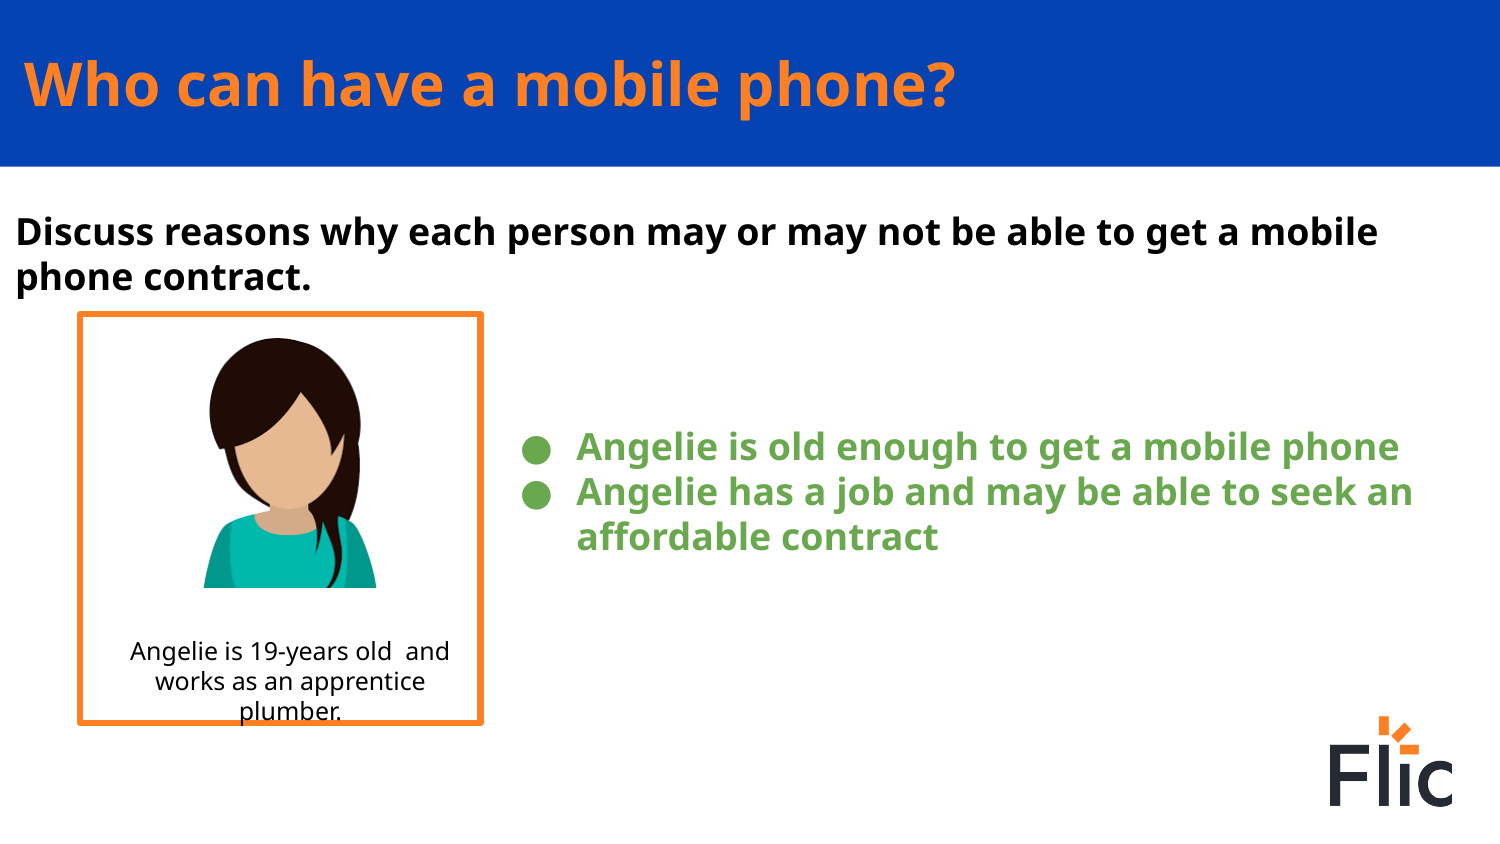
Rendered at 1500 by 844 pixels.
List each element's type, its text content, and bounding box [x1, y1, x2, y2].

picture [1330, 716, 1452, 807]
text_box Angelie is old enough to get a mobile phone Angelie has a job and may be able to seek an affordable contract [486, 368, 1479, 614]
text_box [80, 314, 481, 724]
text_box Angelie is 19-years old and works as an apprentice plumber. [94, 620, 487, 770]
title Who can have a mobile phone? [10, 39, 1371, 125]
picture [197, 338, 381, 588]
text_box Discuss reasons why each person may or may not be able to get a mobile phone contract. [0, 192, 1500, 313]
